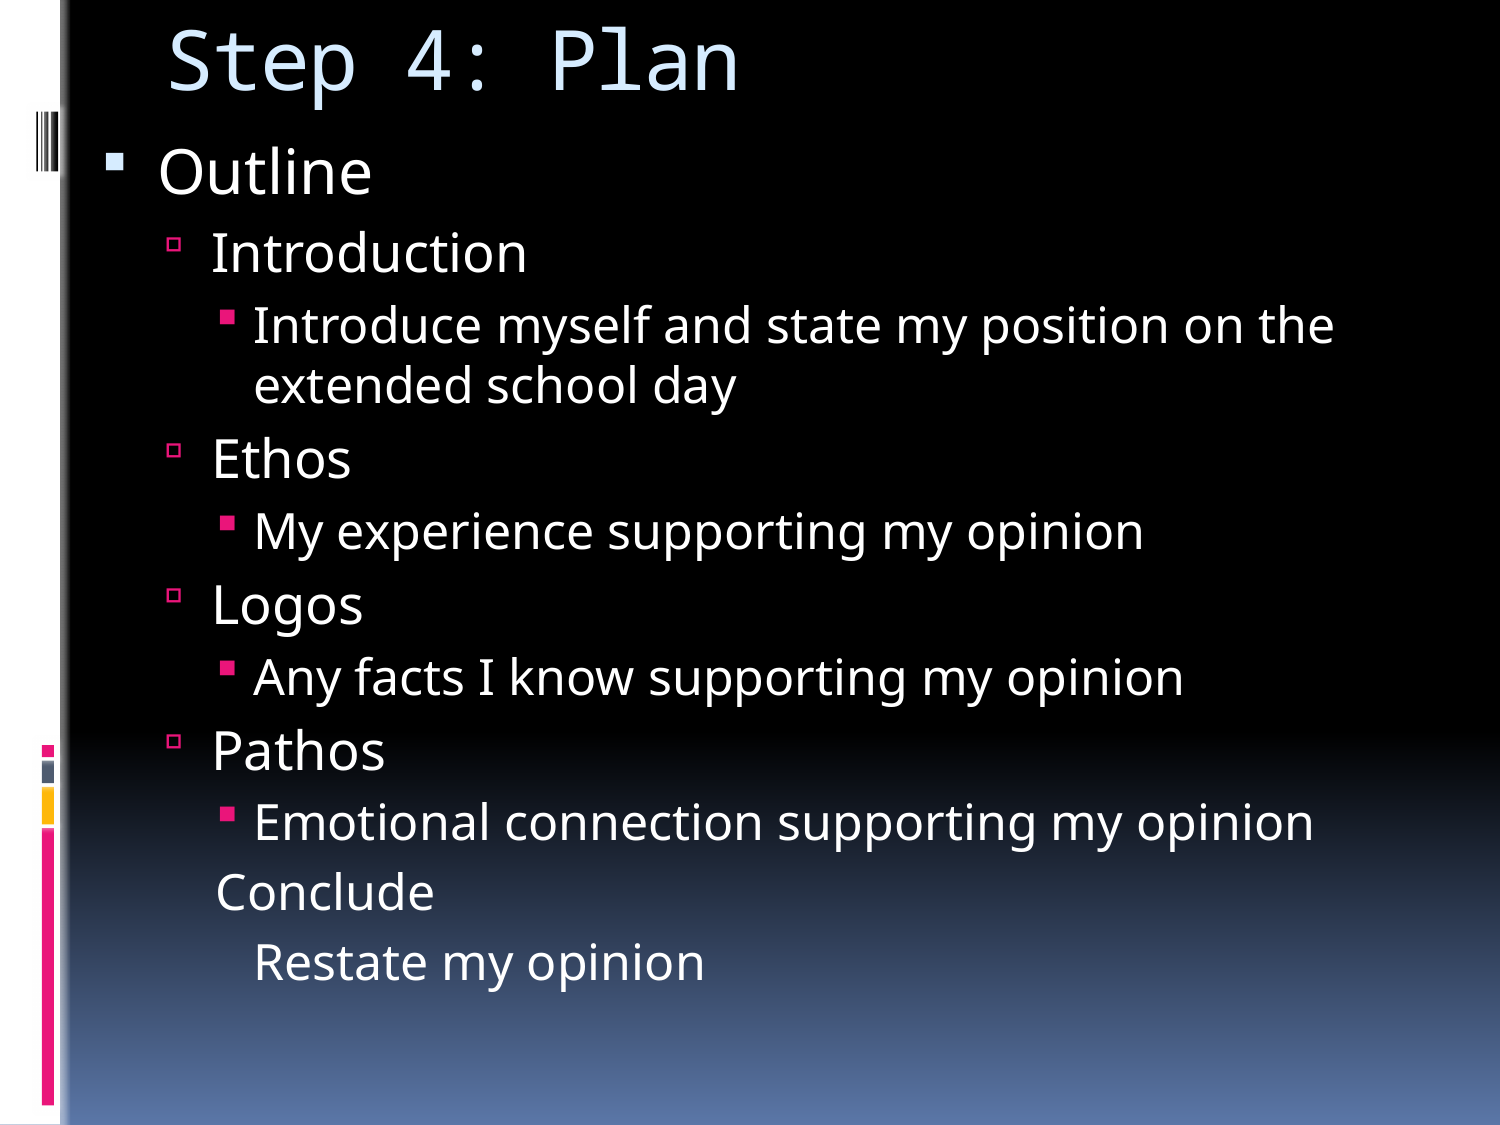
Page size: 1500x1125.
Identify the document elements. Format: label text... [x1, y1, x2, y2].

list Outline Introduction Introduce myself and state my position on the extended school day Ethos My experience supporting my opinion Logos Any facts I know supporting my opinion Pathos Emotional connection supporting my opinion Conclude Restate my opinion [75, 125, 1425, 1125]
title Step 4: Plan [150, 0, 1425, 125]
